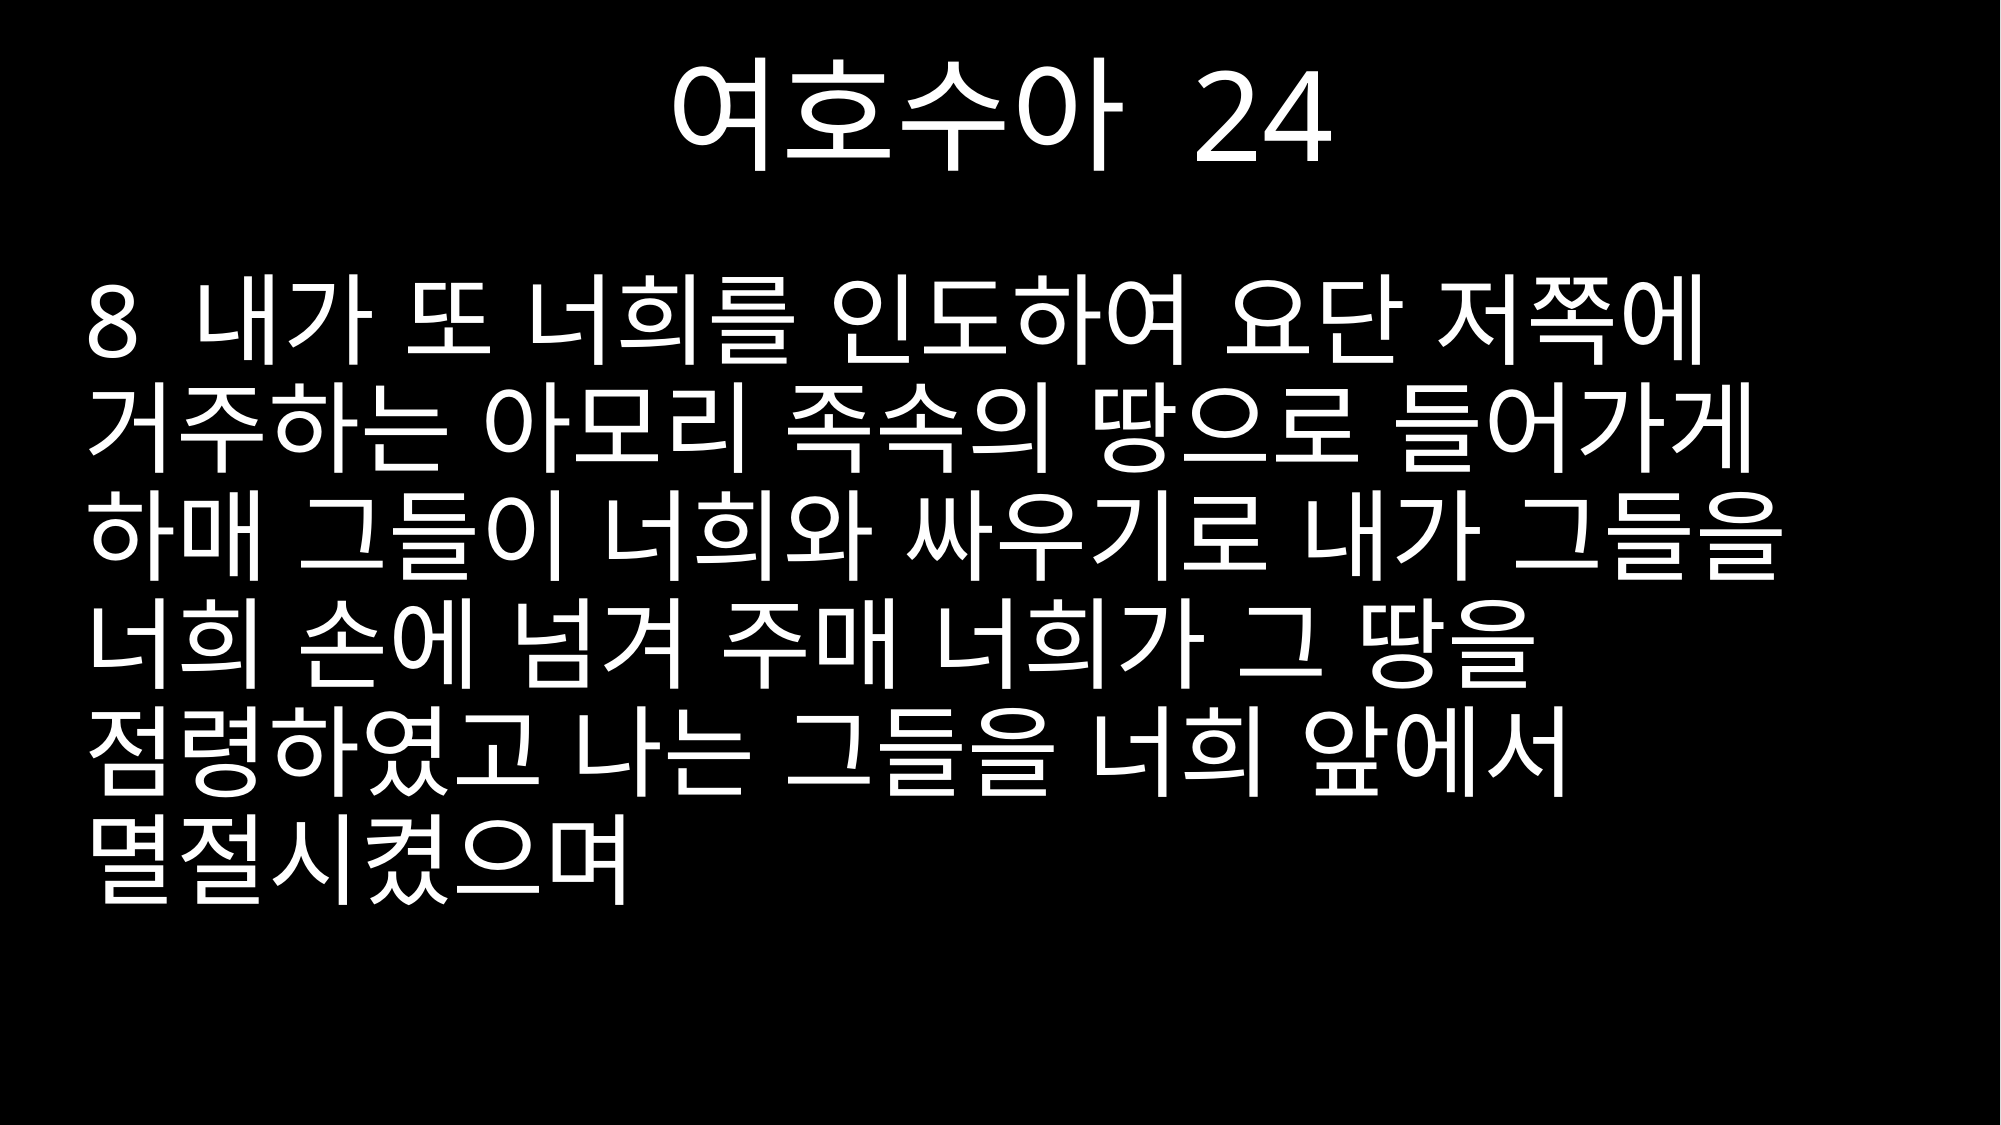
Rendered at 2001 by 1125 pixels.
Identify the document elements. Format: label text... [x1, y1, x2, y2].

picture [0, 0, 2001, 1125]
footer 여호수아 24 [0, 32, 2000, 192]
list 8 내가 또 너희를 인도하여 요단 저쪽에 거주하는 아모리 족속의 땅으로 들어가게 하매 그들이 너희와 싸우기로 내가 그들을 너희 손에 넘겨 주매 너희가 그 땅을 점령하였고 나는 그들을 너희 앞에서 멸절시켰으며 [69, 263, 1953, 423]
